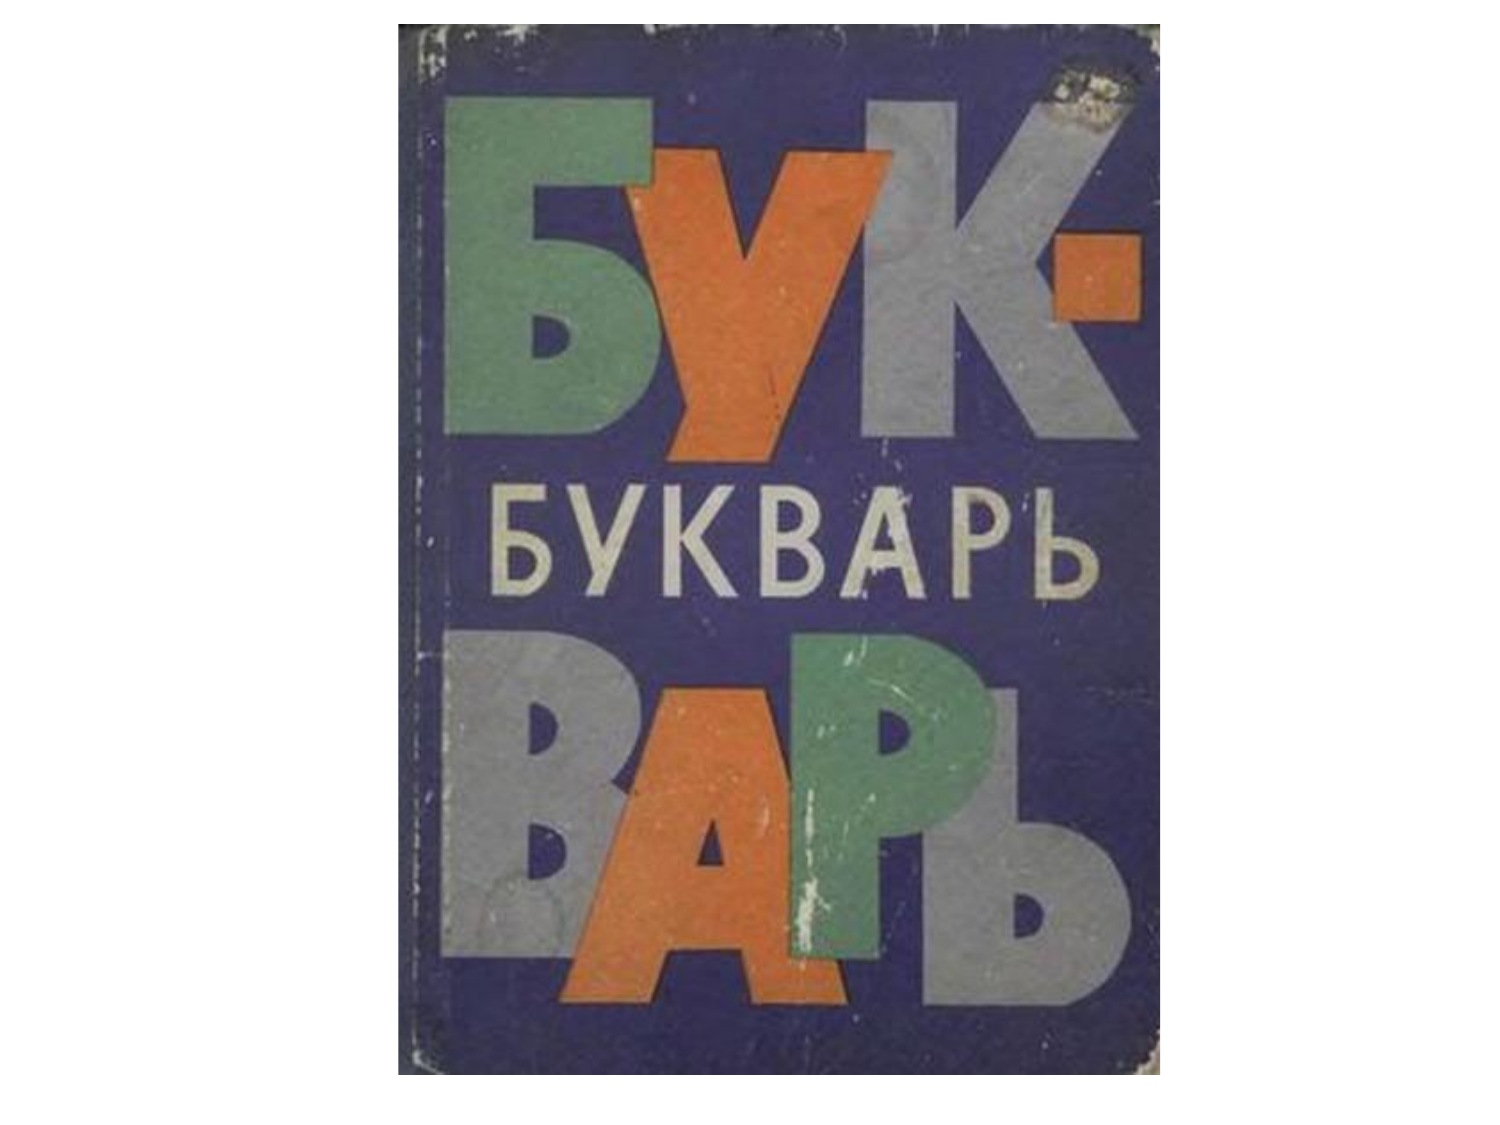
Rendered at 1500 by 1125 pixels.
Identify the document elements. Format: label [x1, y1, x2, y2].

picture [398, 24, 1161, 1075]
